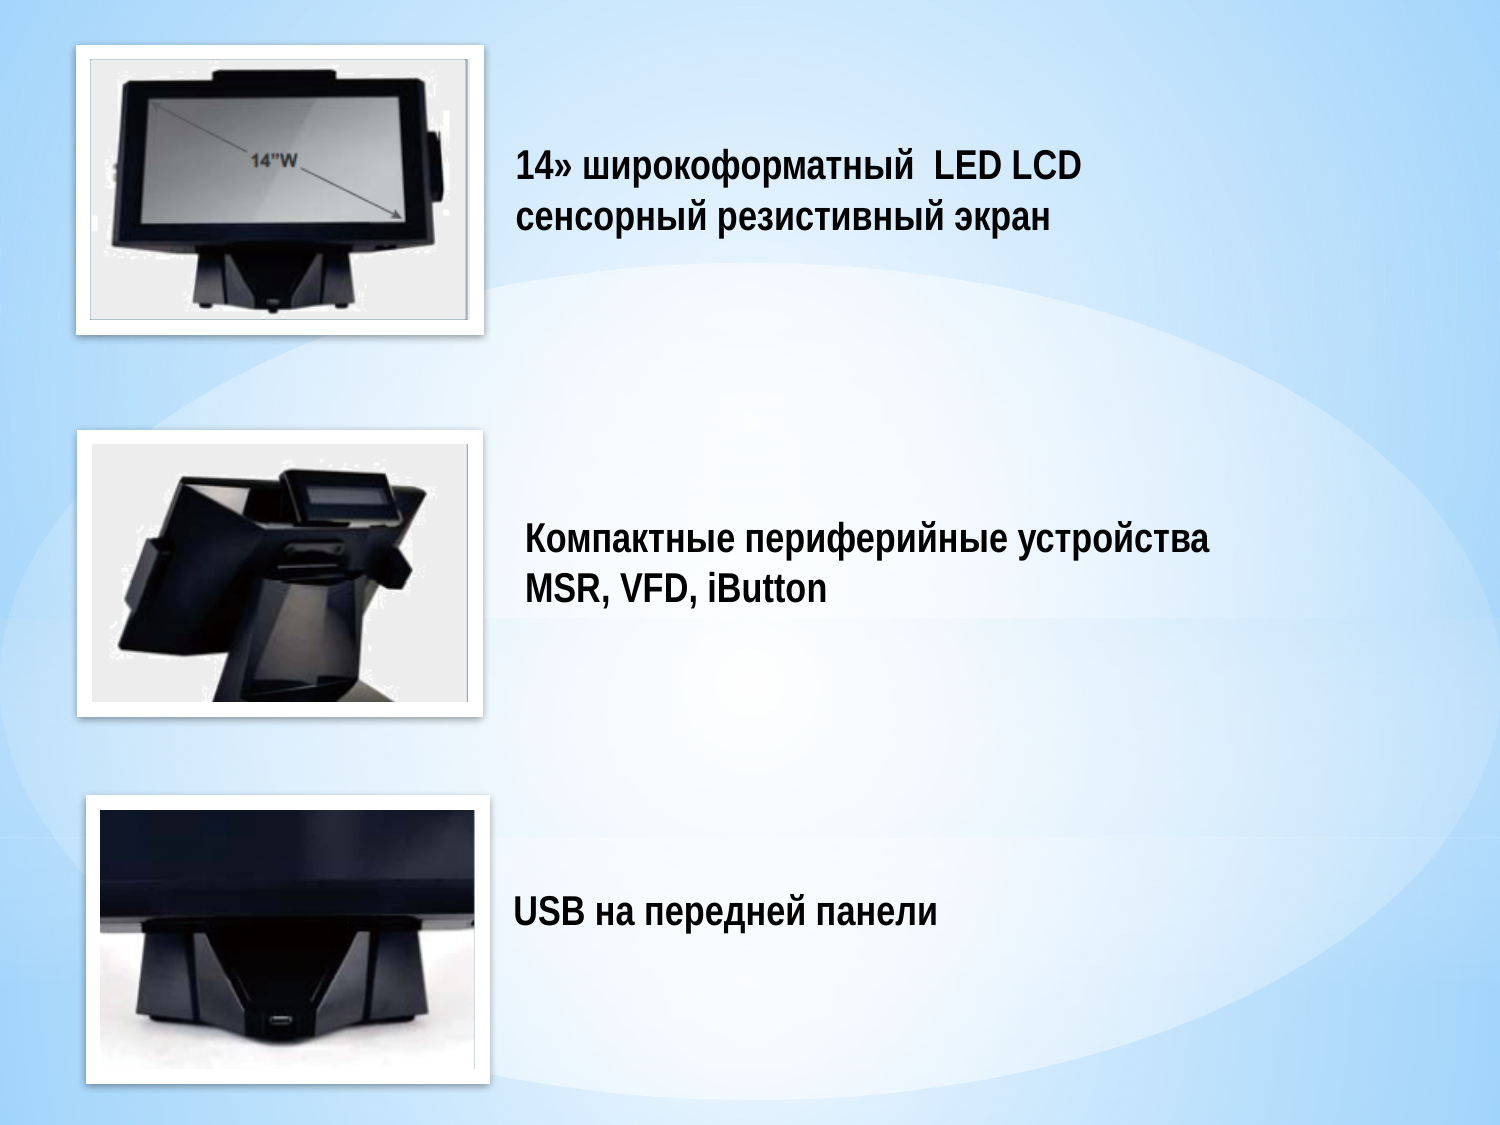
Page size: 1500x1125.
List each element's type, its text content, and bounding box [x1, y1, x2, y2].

text_box USB на передней панели [498, 876, 954, 942]
text_box Компактные периферийные устройства MSR, VFD, iButton [510, 503, 1261, 618]
picture [100, 809, 476, 1070]
text_box 14» широкоформатный LED LCD сенсорный резистивный экран [500, 130, 1270, 246]
picture [91, 444, 469, 703]
picture [89, 59, 470, 321]
